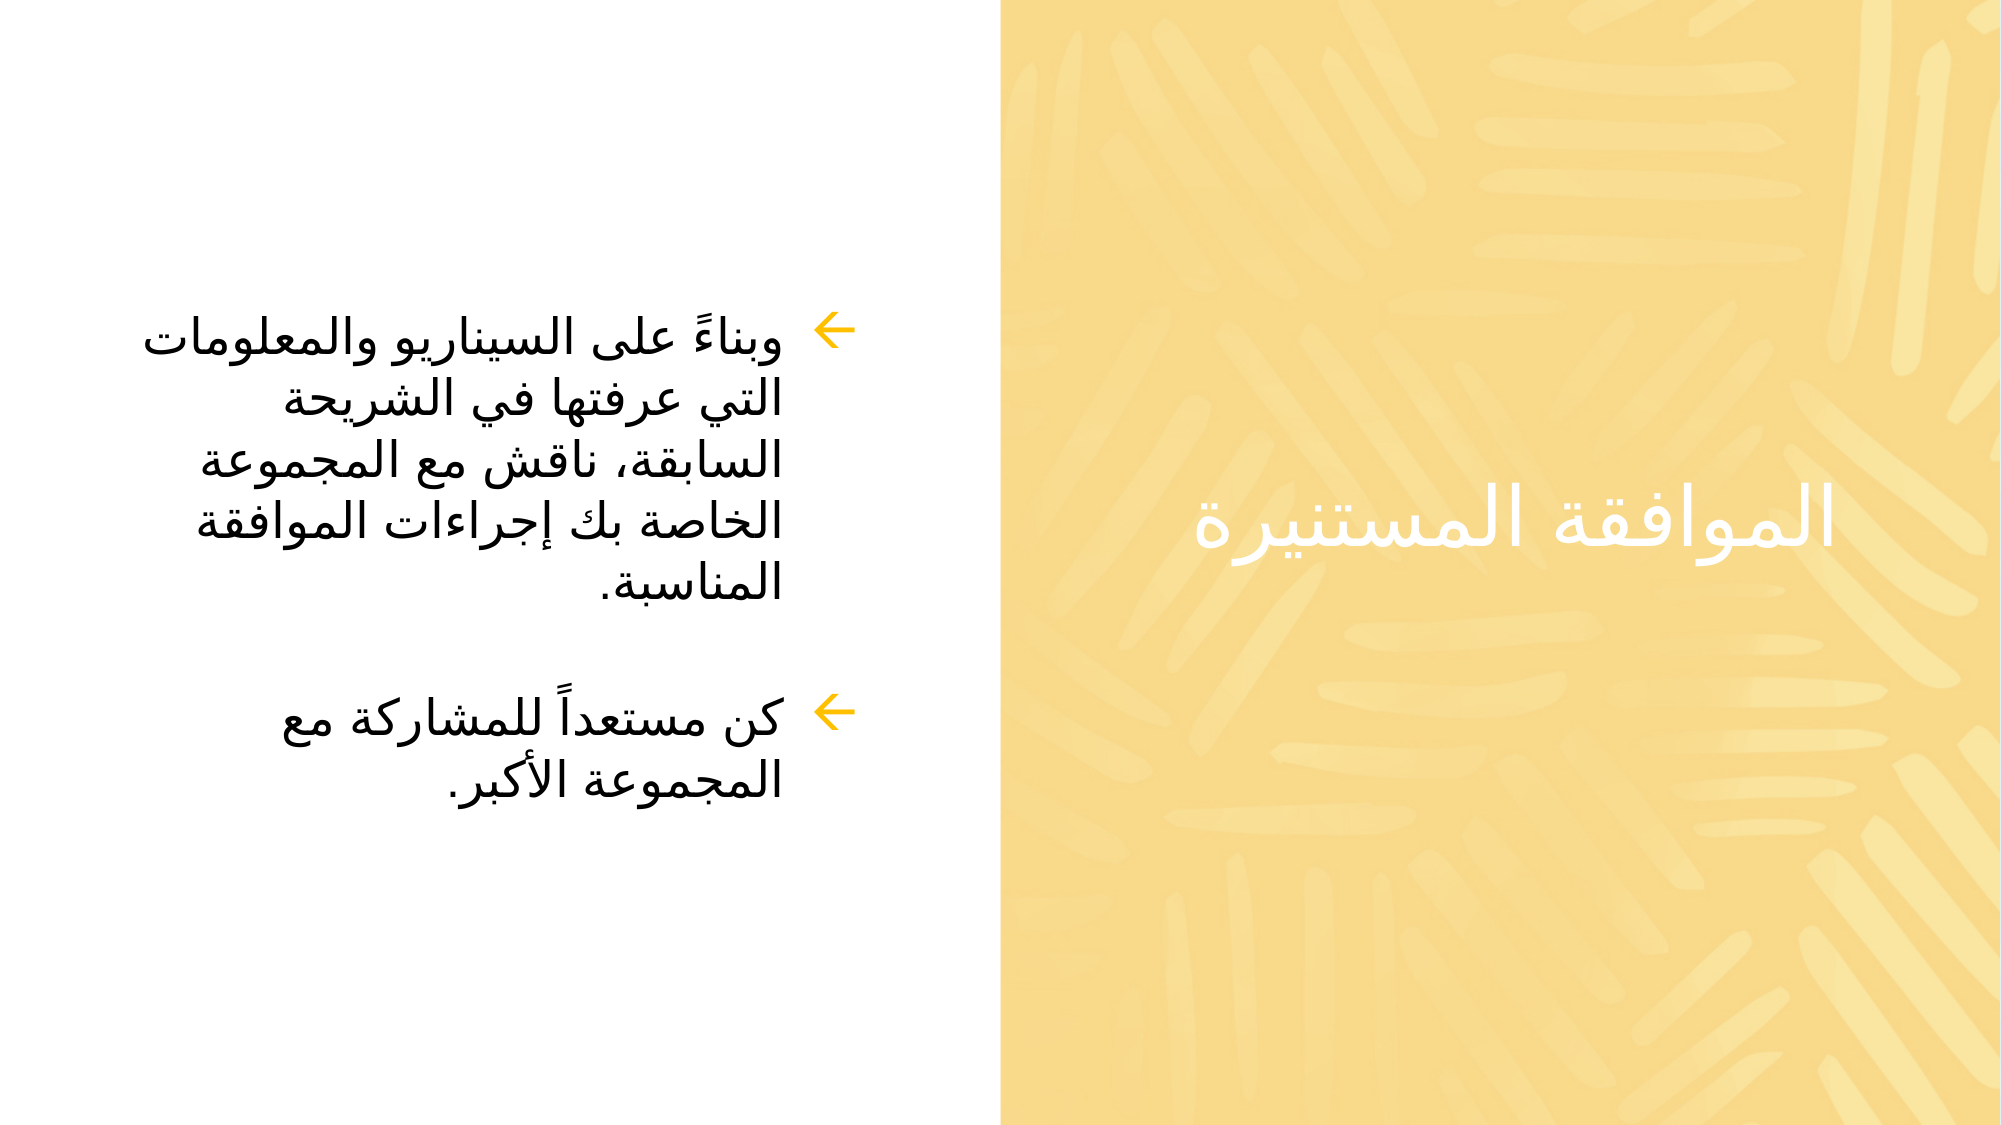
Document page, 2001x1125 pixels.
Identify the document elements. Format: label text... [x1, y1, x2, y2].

picture [0, 0, 2001, 1125]
list وبناءً على السيناريو والمعلومات التي عرفتها في الشريحة السابقة، ناقش مع المجموعة الخاصة بك إجراءات الموافقة المناسبة. كن مستعداً للمشاركة مع المجموعة الأكبر. [132, 140, 868, 971]
title الموافقة المستنيرة [1136, 396, 1919, 651]
